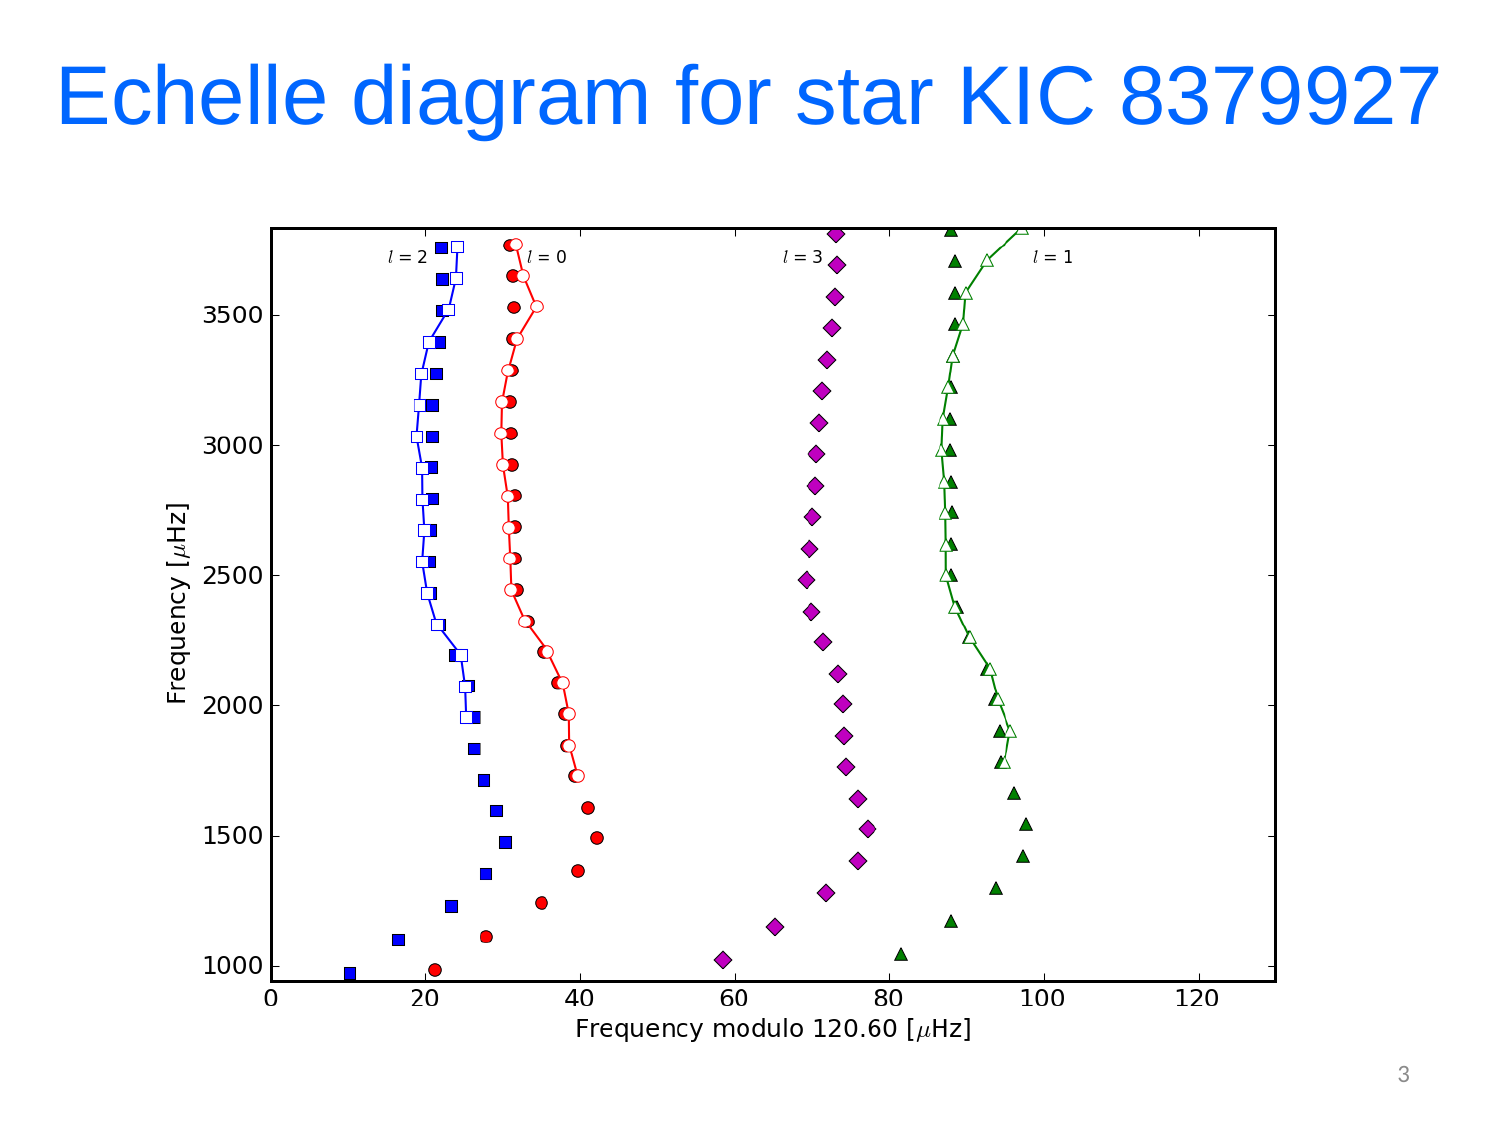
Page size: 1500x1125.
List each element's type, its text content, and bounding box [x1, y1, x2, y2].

picture [151, 182, 1334, 1070]
slide_number 3 [1074, 1042, 1425, 1103]
text_box Echelle diagram for star KIC 8379927 [0, 28, 1500, 154]
